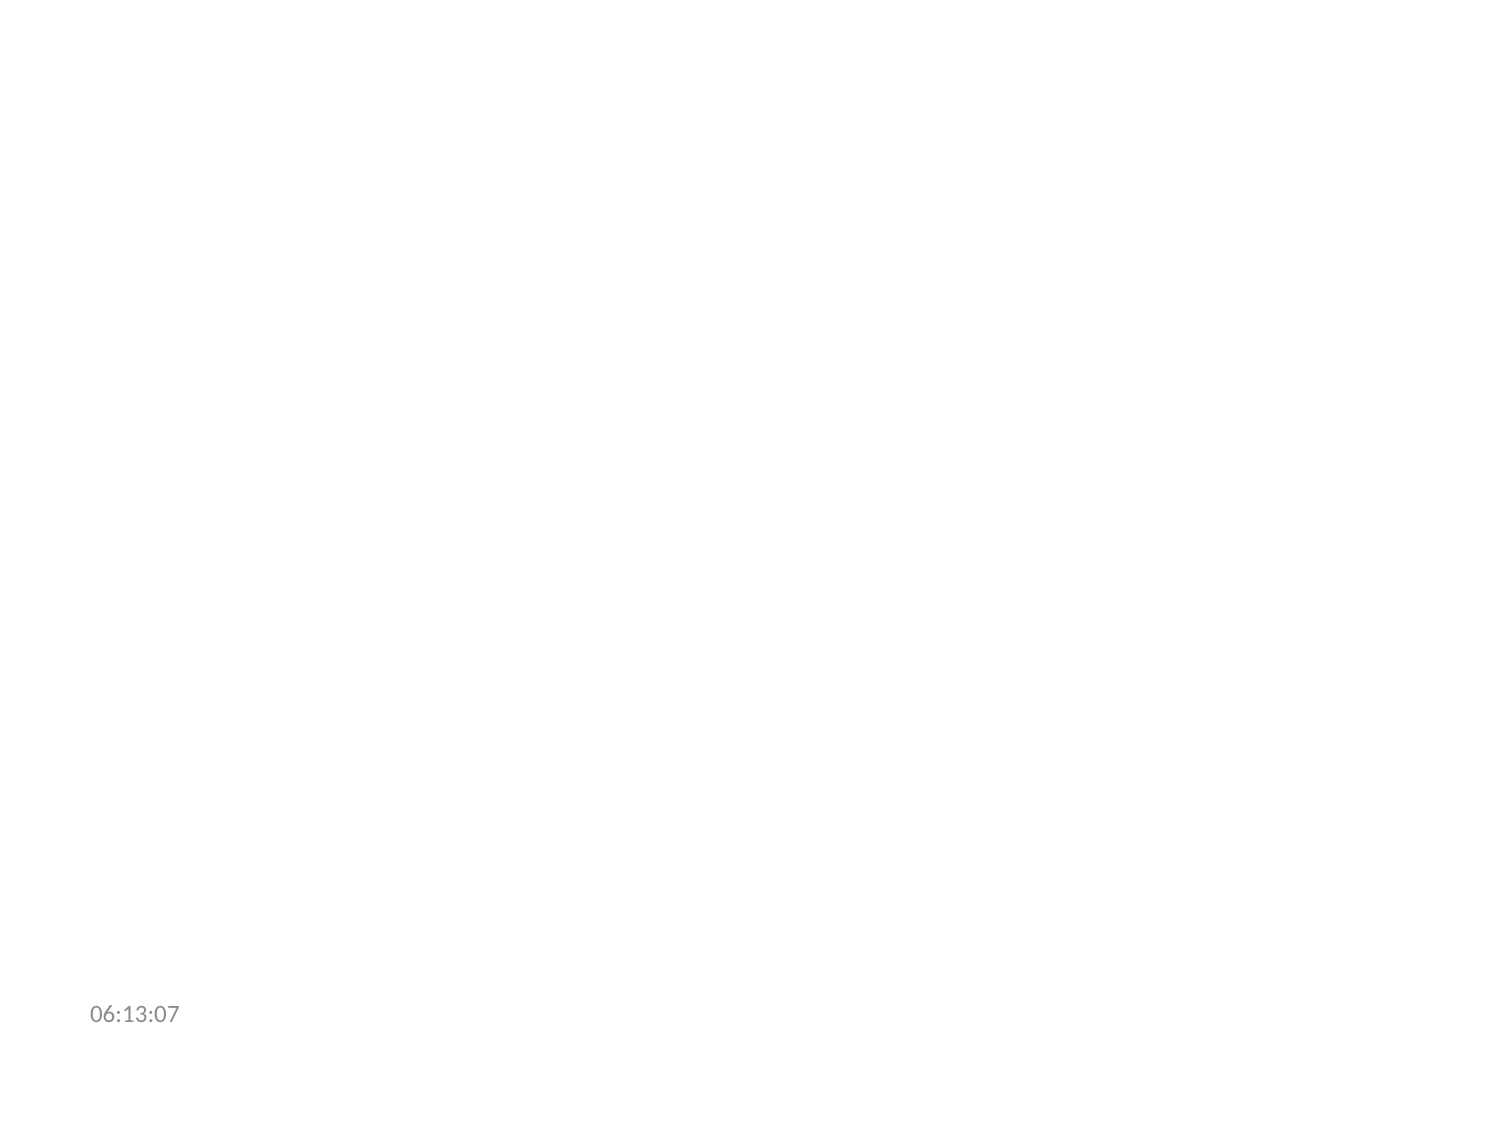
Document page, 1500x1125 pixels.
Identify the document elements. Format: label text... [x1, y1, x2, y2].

text_box 15:35:09 [75, 982, 425, 1043]
